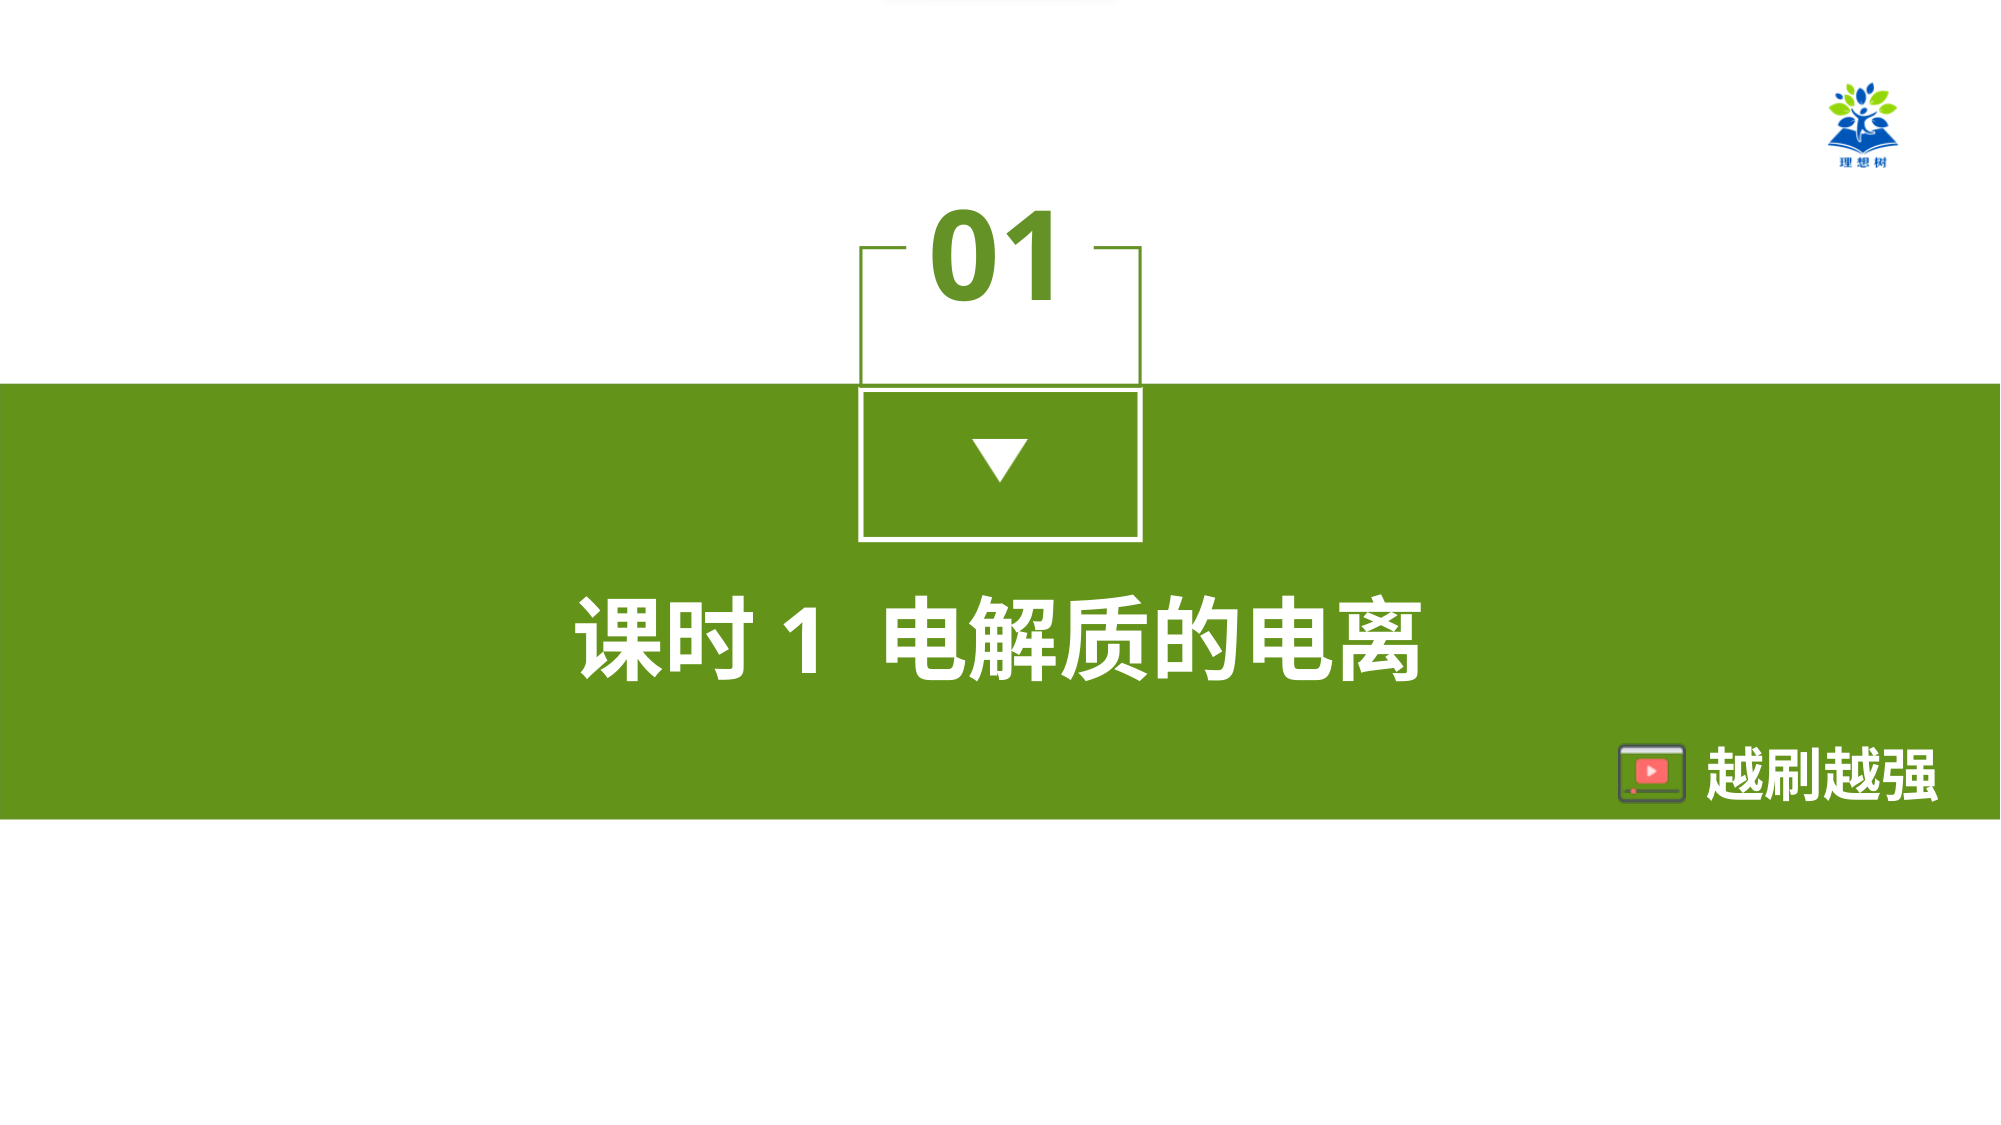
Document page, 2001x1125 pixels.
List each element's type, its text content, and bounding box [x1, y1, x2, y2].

text_box 01 [839, 158, 1160, 336]
picture [0, 699, 2000, 1125]
picture [0, 0, 2000, 572]
text_box 越刷越强 [1706, 726, 1988, 819]
text_box 课时1 电解质的电离 [0, 572, 2000, 699]
